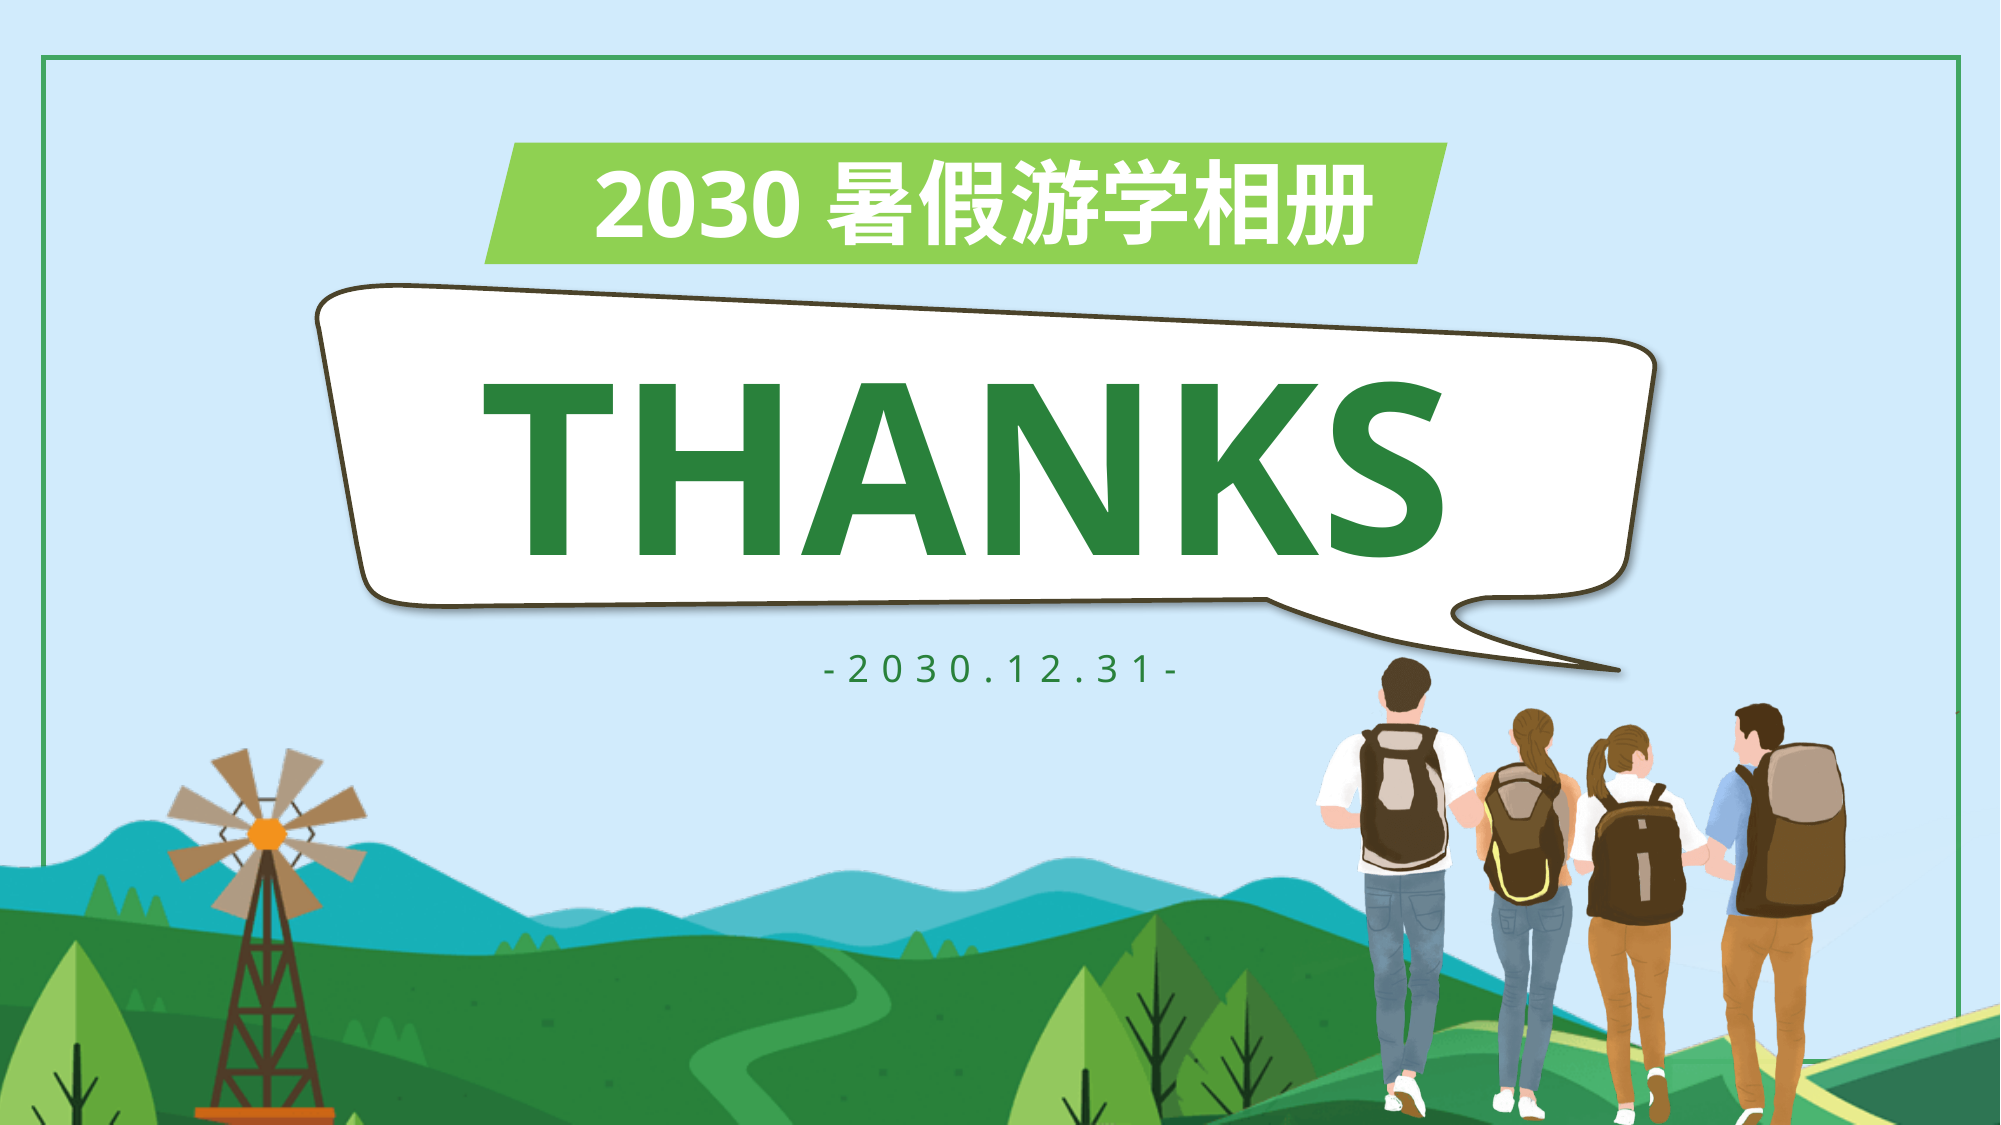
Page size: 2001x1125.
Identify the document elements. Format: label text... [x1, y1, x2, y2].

picture [0, 597, 2001, 1125]
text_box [484, 137, 1448, 265]
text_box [227, 285, 1705, 671]
text_box -2030.12.31- [673, 671, 1327, 698]
